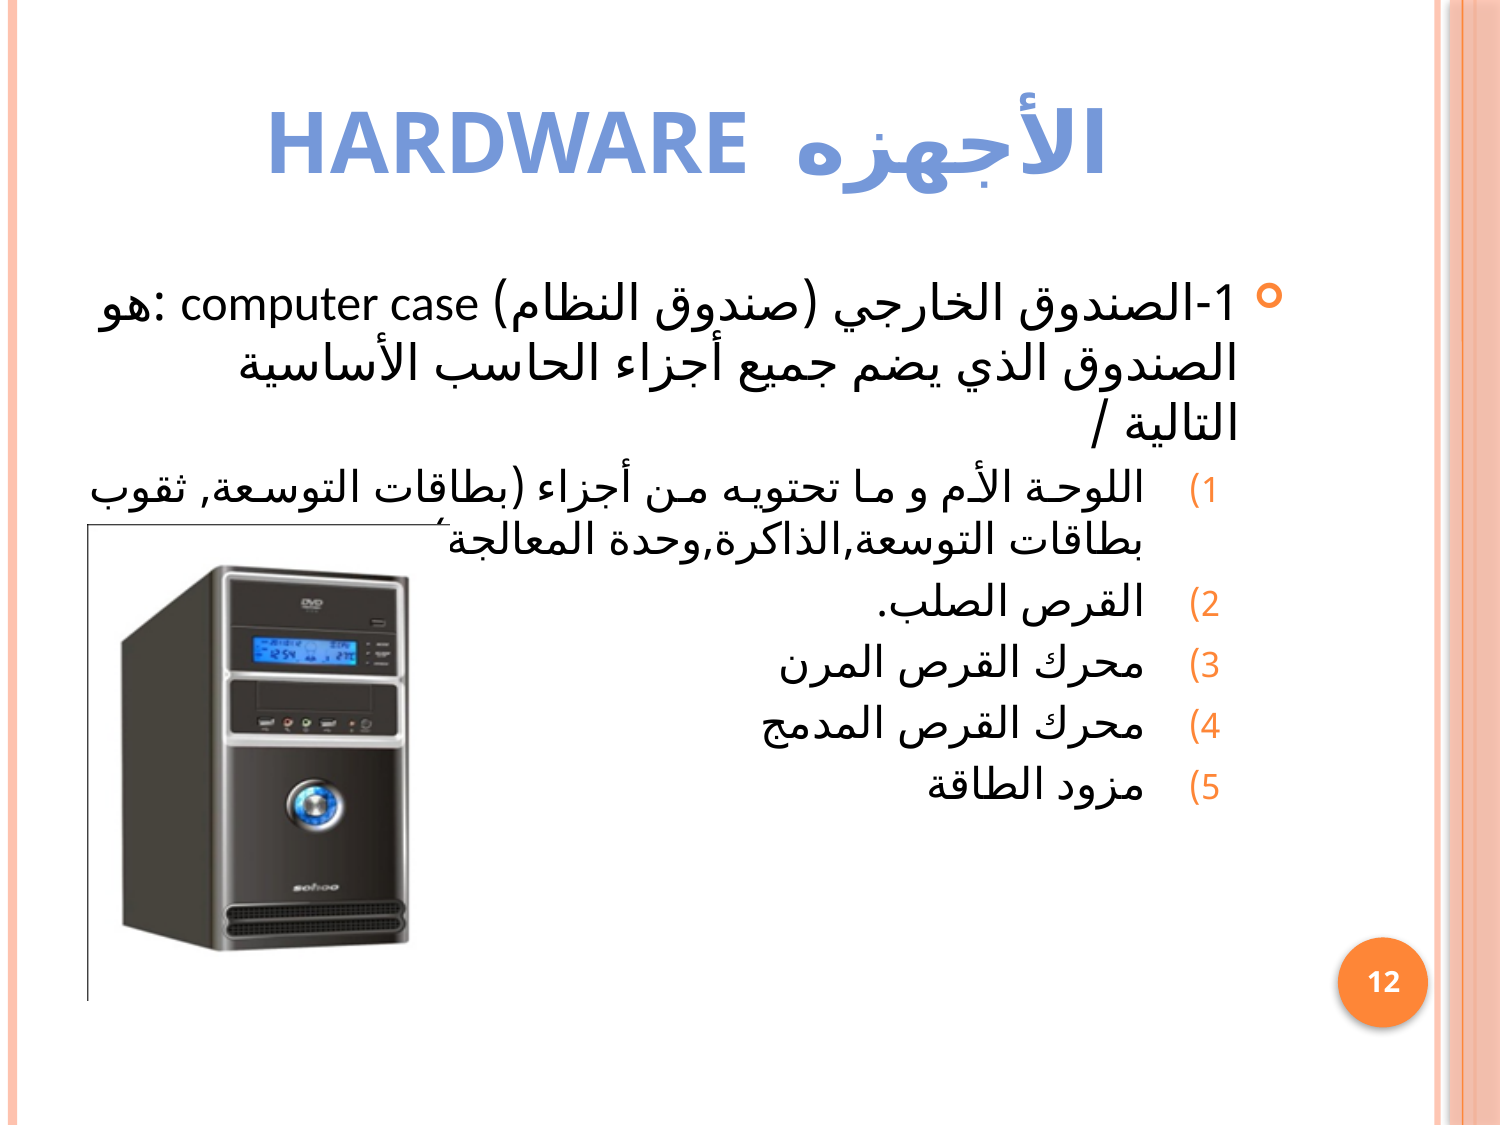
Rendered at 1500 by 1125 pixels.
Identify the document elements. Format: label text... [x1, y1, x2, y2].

slide_number 12 [1333, 940, 1434, 1027]
title الأجهزه Hardware [75, 45, 1300, 233]
picture [86, 524, 451, 1001]
list 1- الصندوق الخارجي (صندوق النظام) computer case :هو الصندوق الذي يضم جميع أجزاء الحاسب الأساسية التالية / اللوحة الأم و ما تحتويه من أجزاء (بطاقات التوسعة, ثقوب بطاقات التوسعة,الذاكرة,وحدة المعالجة). القرص الصلب. محرك القرص المرن محرك القرص المدمج مزود الطاقة [75, 262, 1300, 1062]
